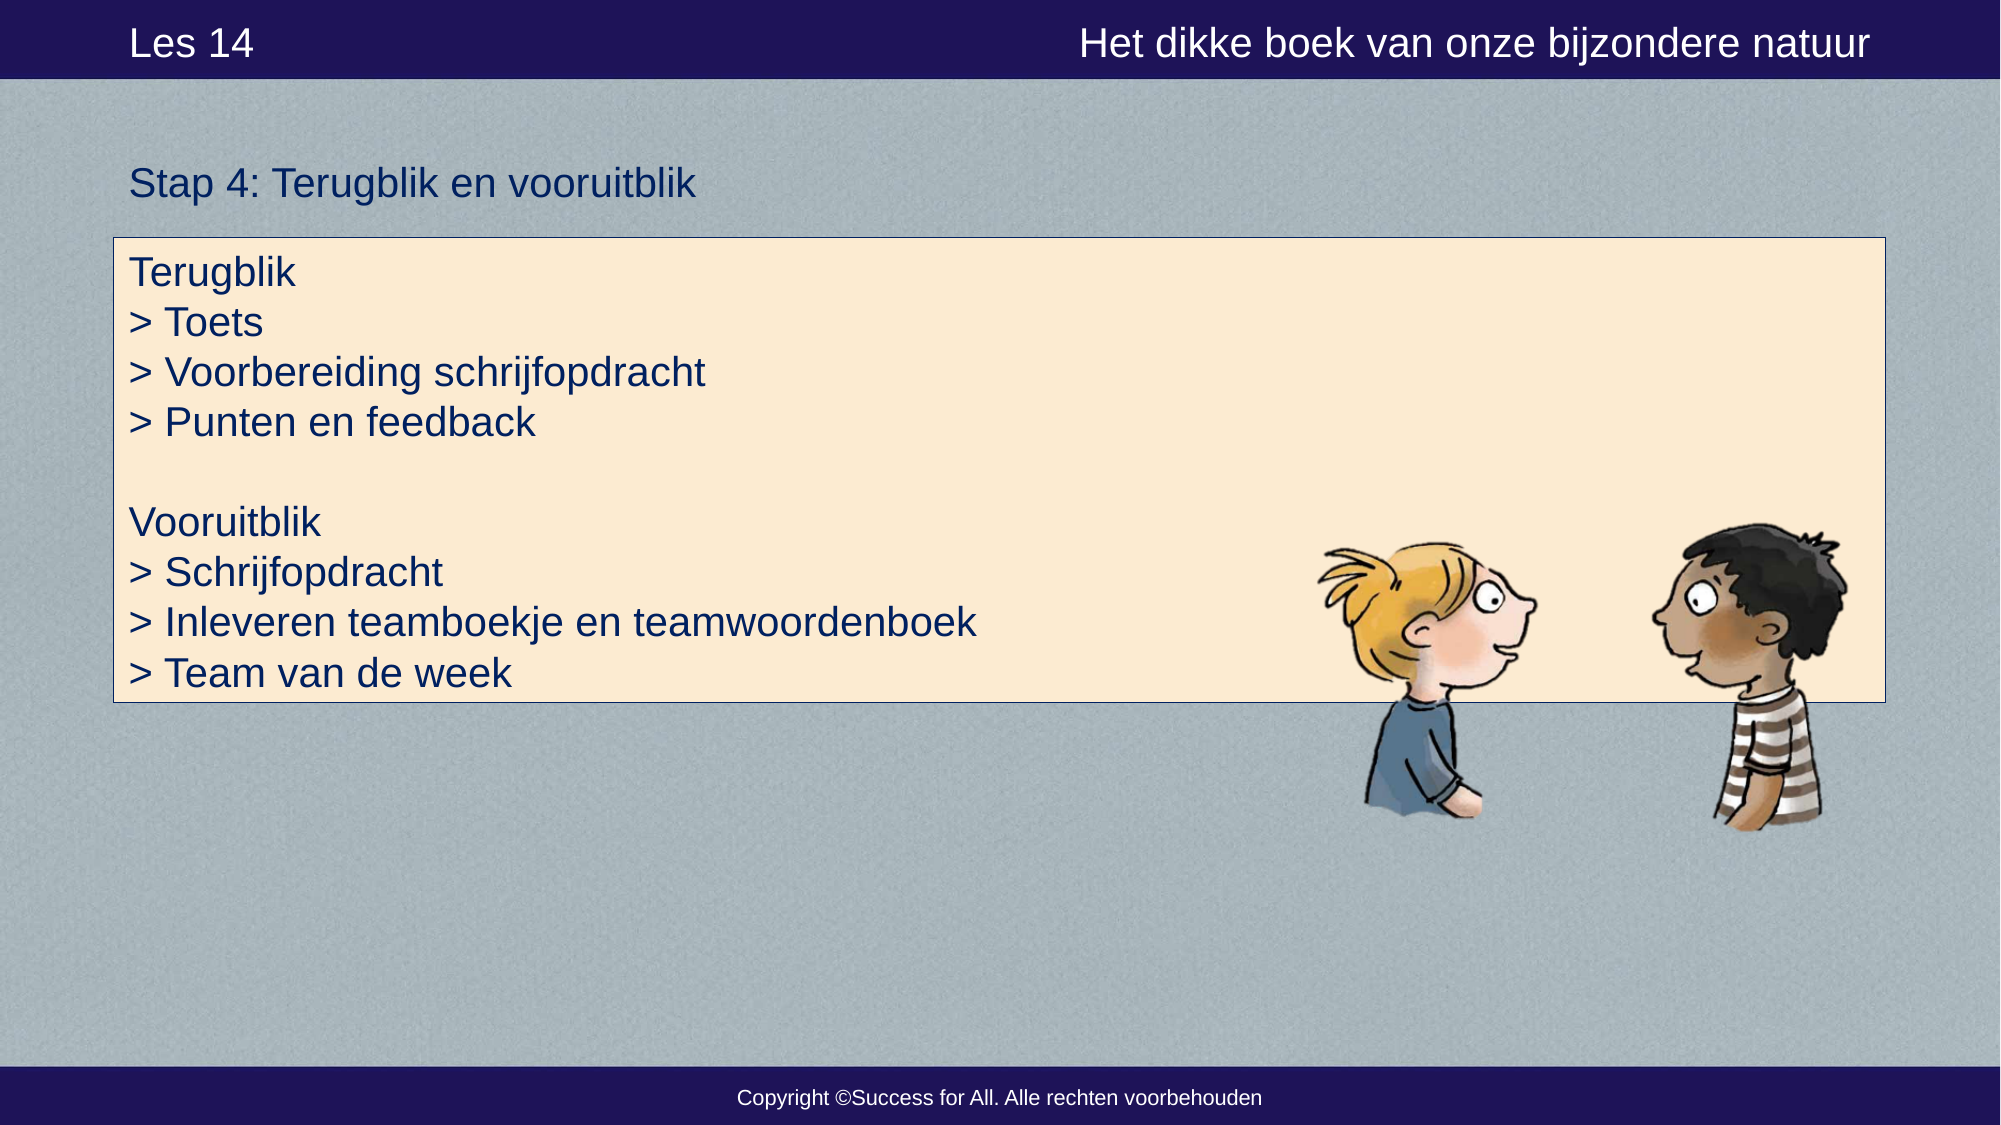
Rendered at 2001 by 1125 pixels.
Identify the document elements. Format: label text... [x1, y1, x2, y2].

text_box Het dikke boek van onze bijzondere natuur [999, 8, 1886, 73]
text_box Copyright ©Success for All. Alle rechten voorbehouden [0, 1076, 2000, 1125]
text_box Terugblik > Toets > Voorbereiding schrijfopdracht > Punten en feedback Vooruitblik > Schrijfopdracht > Inleveren teamboekje en teamwoordenboek > Team van de week [113, 237, 1886, 703]
picture [0, 0, 2001, 1125]
text_box Stap 4: Terugblik en vooruitblik [113, 148, 1635, 214]
text_box Les 14 [114, 8, 354, 73]
